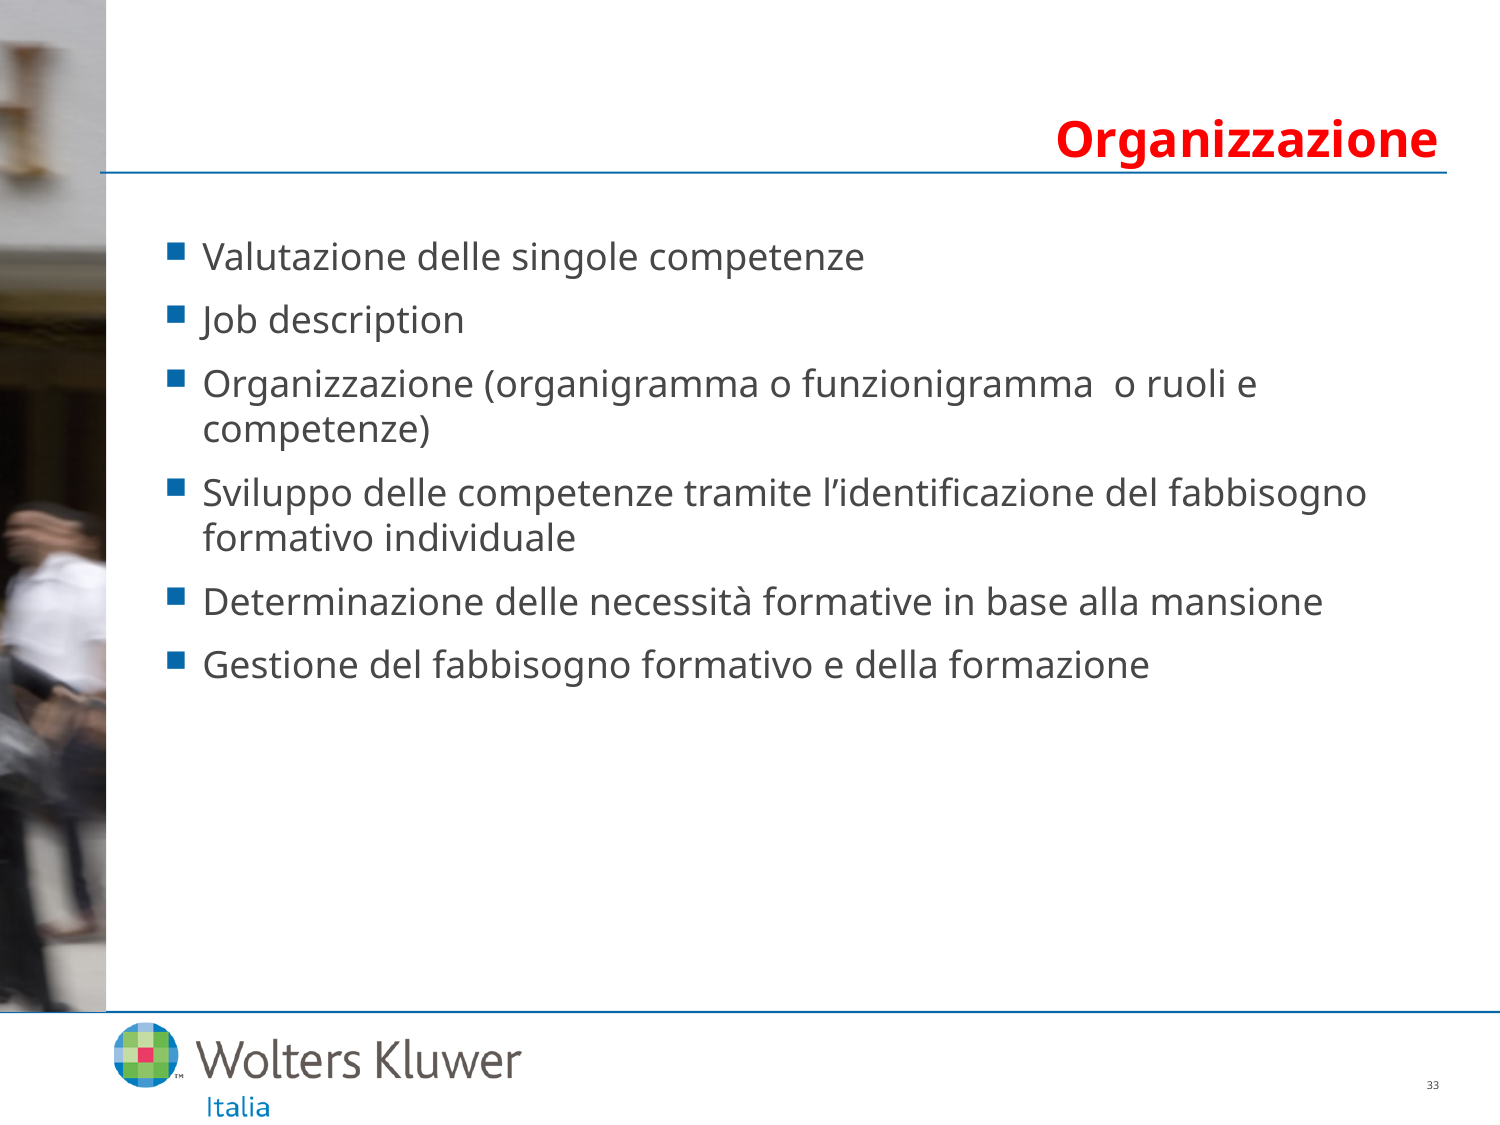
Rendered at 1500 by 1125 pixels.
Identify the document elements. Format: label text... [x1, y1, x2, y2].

picture [108, 1018, 528, 1122]
list Valutazione delle singole competenze Job description Organizzazione (organigramma o funzionigramma o ruoli e competenze) Sviluppo delle competenze tramite l’identificazione del fabbisogno formativo individuale Determinazione delle necessità formative in base alla mansione Gestione del fabbisogno formativo e della formazione [149, 224, 1455, 1001]
picture [0, 0, 107, 1012]
title Organizzazione [149, 0, 1455, 176]
slide_number 33 [1374, 1059, 1455, 1098]
